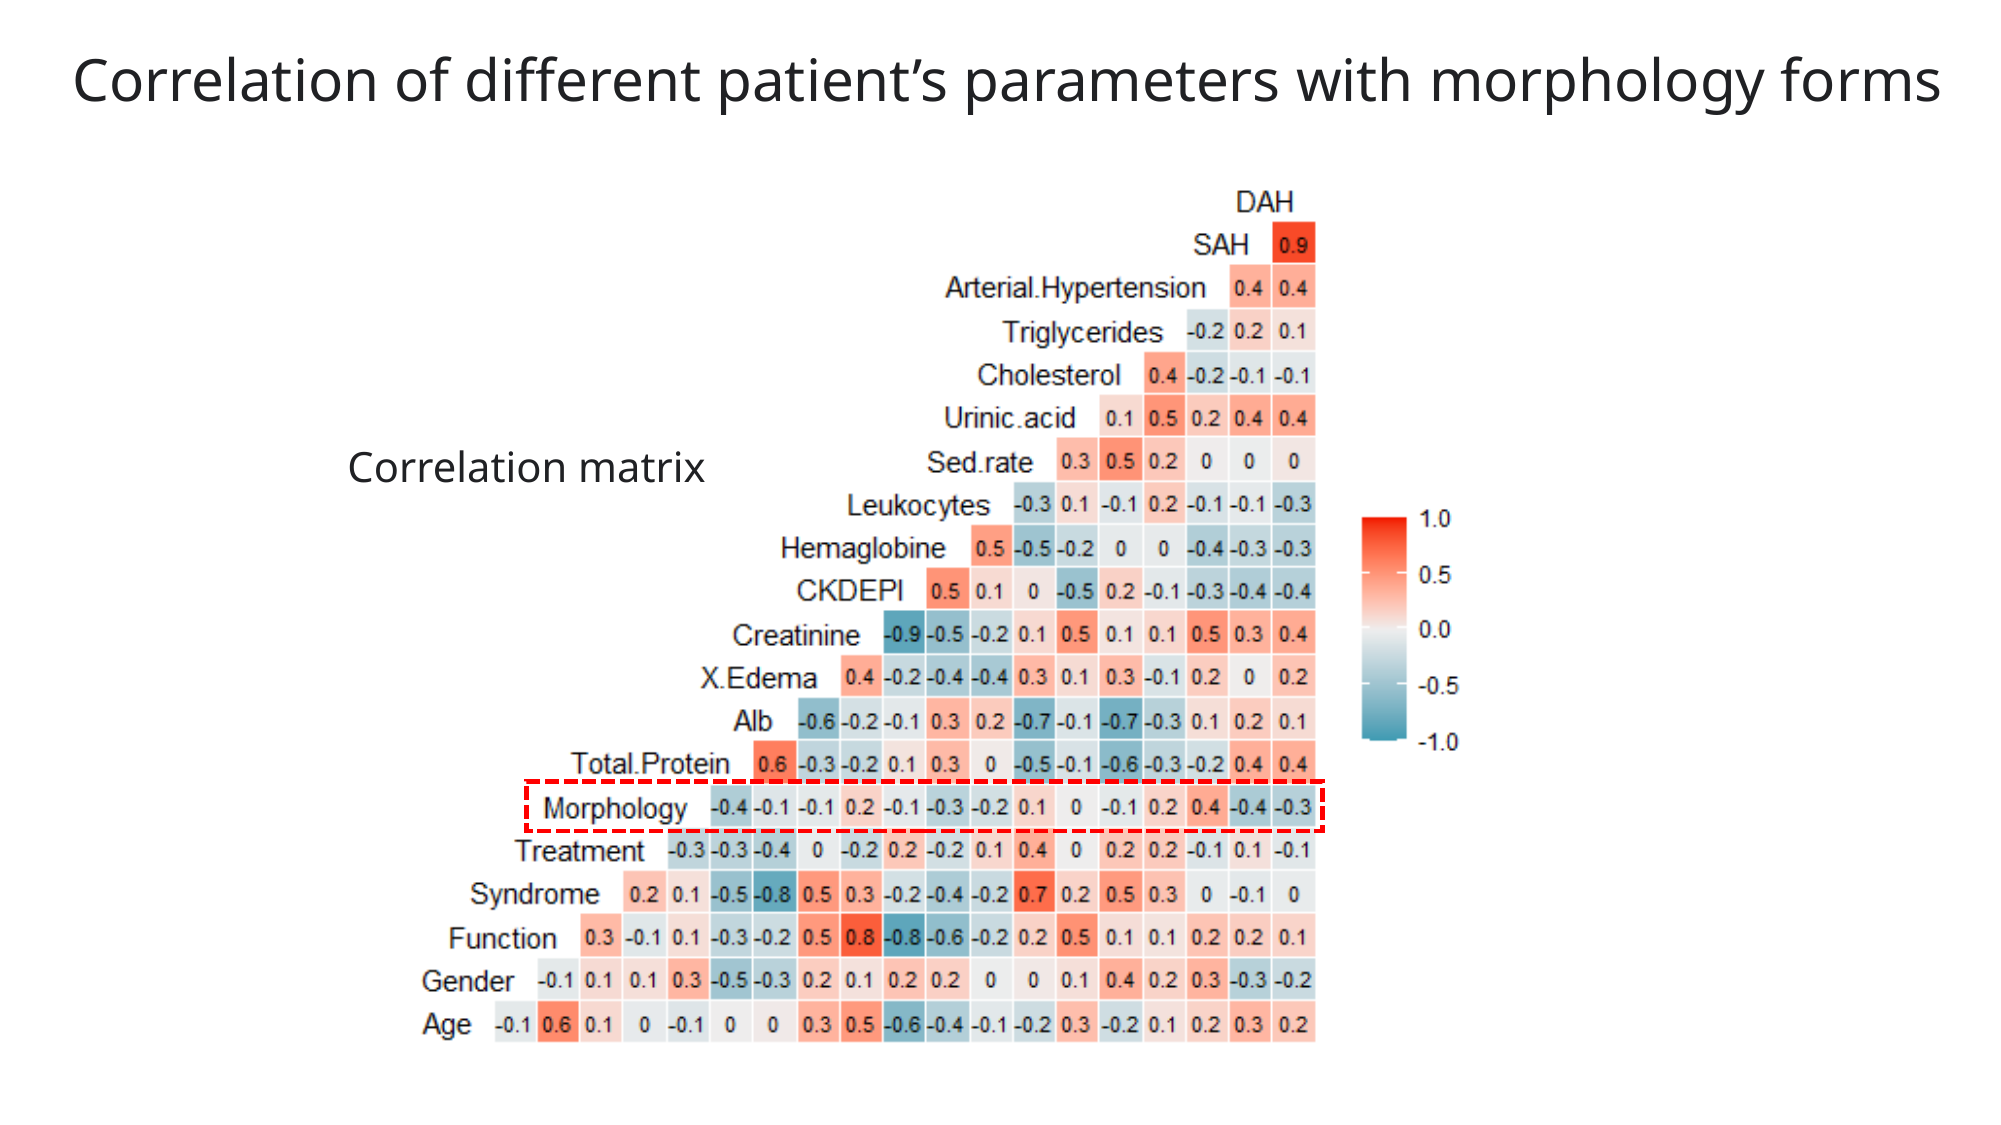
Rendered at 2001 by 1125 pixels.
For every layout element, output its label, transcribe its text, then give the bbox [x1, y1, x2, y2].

text_box Correlation of different patient’s parameters with morphology forms [72, 45, 1943, 111]
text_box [416, 149, 1481, 1055]
text_box Correlation matrix [347, 442, 416, 489]
